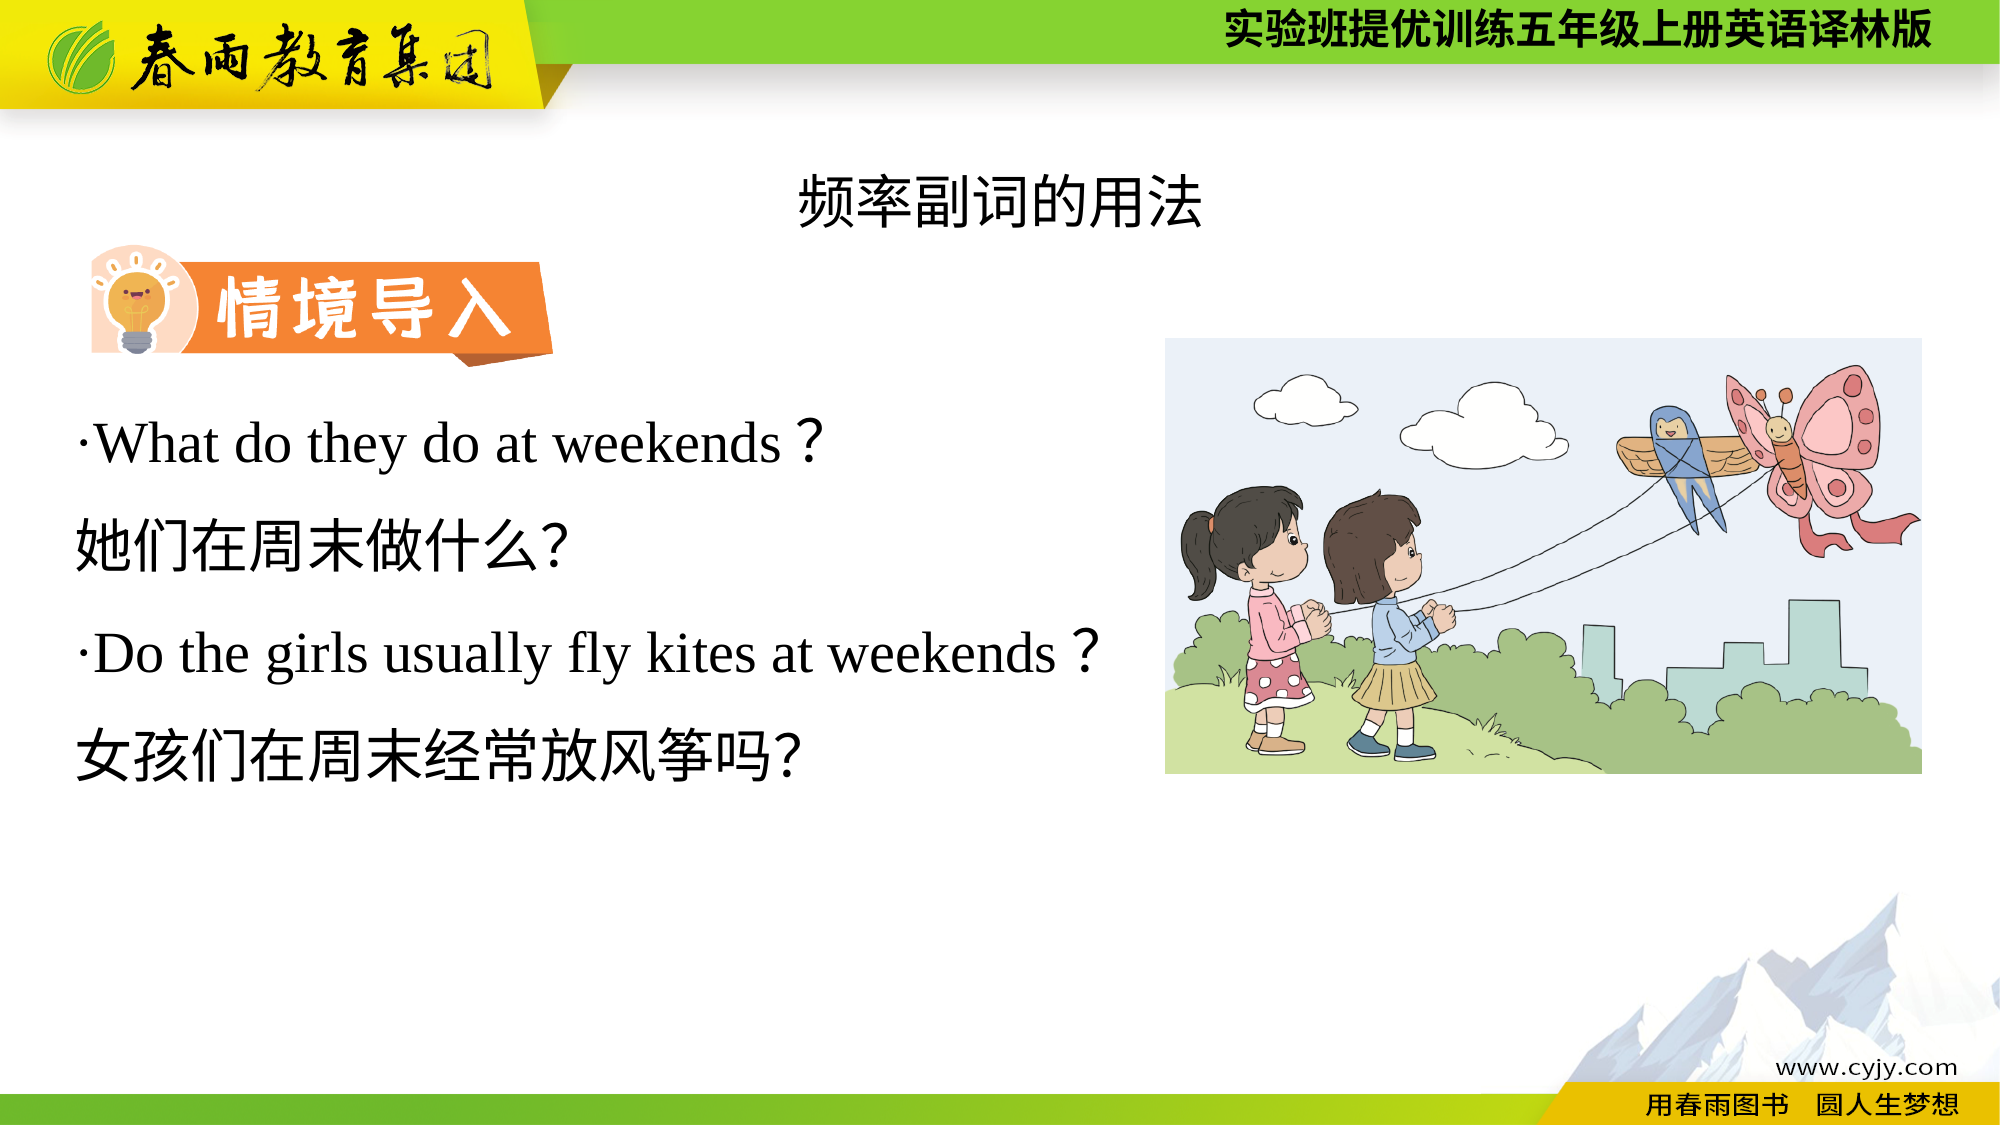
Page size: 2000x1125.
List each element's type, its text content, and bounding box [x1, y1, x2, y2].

picture [0, 0, 2000, 1125]
list 频率副词的用法 ·What do they do at weekends？ 她们在周末做什么？ ·Do the girls usually fly kites at weekends？ 女孩们在周末经常放风筝吗？ [59, 122, 1944, 804]
